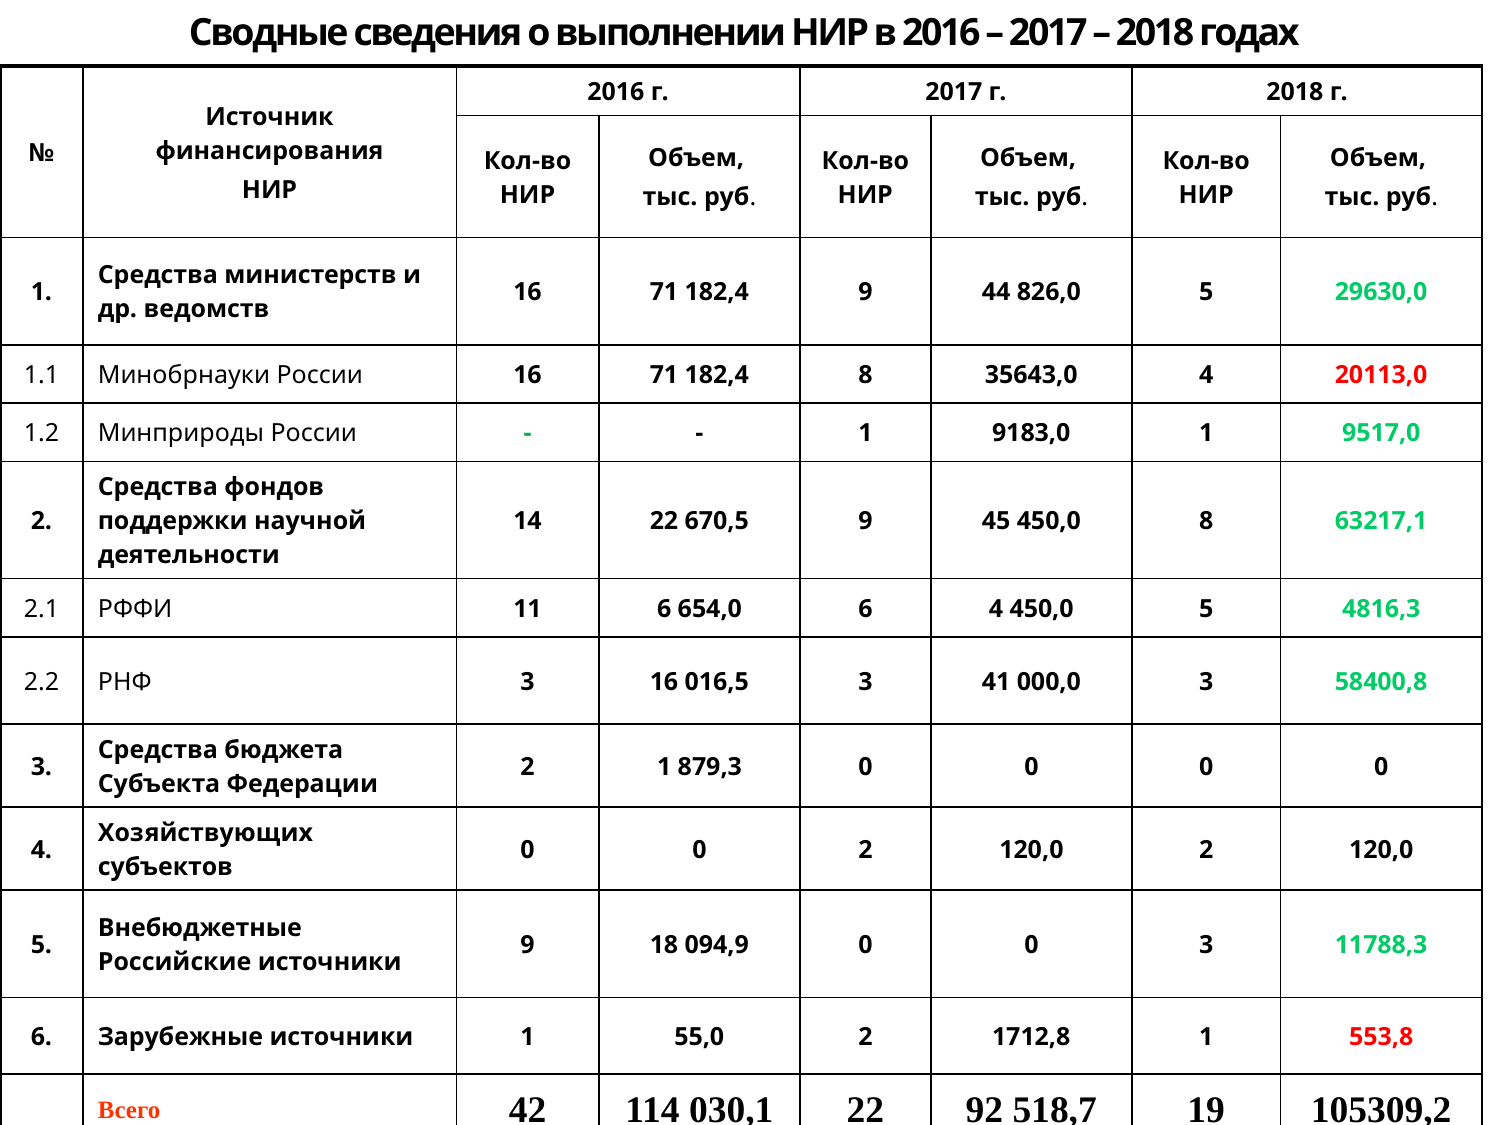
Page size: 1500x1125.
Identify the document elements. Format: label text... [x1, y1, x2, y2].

table_header 2016 г. [457, 68, 799, 115]
table_cell 2.1 [2, 579, 82, 636]
table_cell 0 [932, 891, 1131, 997]
table_cell Кол-во НИР [1133, 116, 1280, 237]
table_cell 2 [1133, 808, 1280, 889]
table_header Источник финансирования НИР [84, 68, 456, 237]
table_cell 120,0 [1281, 808, 1481, 889]
table_cell 58400,8 [1281, 638, 1481, 723]
table_cell 3 [457, 638, 598, 723]
table_cell 6 [801, 579, 930, 636]
table_cell 0 [801, 725, 930, 806]
table_cell 1.2 [2, 404, 82, 461]
table_cell 553,8 [1281, 998, 1481, 1073]
table_cell 11 [457, 579, 598, 636]
table_cell 2 [457, 725, 598, 806]
table_cell 29630,0 [1281, 238, 1481, 344]
table_cell 71 182,4 [600, 346, 799, 402]
table_cell Хозяйствующих субъектов [84, 808, 456, 889]
table_cell 1.1 [2, 346, 82, 402]
table_cell 2 [801, 998, 930, 1073]
table_cell 11788,3 [1281, 891, 1481, 997]
table_cell 3 [1133, 638, 1280, 723]
table_cell 35643,0 [932, 346, 1131, 402]
table_cell 0 [600, 808, 799, 889]
table_cell 22 670,5 [600, 462, 799, 578]
title Сводные сведения о выполнении НИР в 2016 – 2017 – 2018 годах [76, 0, 1412, 64]
table_cell - [457, 404, 598, 461]
table_cell 45 450,0 [932, 462, 1131, 578]
table_cell 120,0 [932, 808, 1131, 889]
table_cell 1 [1133, 404, 1280, 461]
table_cell 9183,0 [932, 404, 1131, 461]
table_cell 114 030,1 [600, 1075, 799, 1125]
table_cell 19 [1133, 1075, 1280, 1125]
table_cell 0 [801, 891, 930, 997]
table_cell 0 [457, 808, 598, 889]
table_cell 55,0 [600, 998, 799, 1073]
table_cell Объем, тыс. руб. [600, 116, 799, 237]
table_cell 16 [457, 238, 598, 344]
table_cell 63217,1 [1281, 462, 1481, 578]
table_cell 1712,8 [932, 998, 1131, 1073]
table_cell Кол-во НИР [457, 116, 598, 237]
table_cell Средства бюджета Субъекта Федерации [84, 725, 456, 806]
table_cell 3 [1133, 891, 1280, 997]
table_cell 8 [1133, 462, 1280, 578]
table_cell 5 [1133, 579, 1280, 636]
table_cell 1. [2, 238, 82, 344]
table_cell Объем, тыс. руб. [1281, 116, 1481, 237]
table_header 2018 г. [1133, 68, 1481, 115]
table_cell 22 [801, 1075, 930, 1125]
table_cell 18 094,9 [600, 891, 799, 997]
table_cell 9517,0 [1281, 404, 1481, 461]
table_cell 1 [457, 998, 598, 1073]
table_cell 5. [2, 891, 82, 997]
table_cell 105309,2 [1281, 1075, 1481, 1125]
table_cell 9 [801, 238, 930, 344]
table_cell 92 518,7 [932, 1075, 1131, 1125]
table_cell Минприроды России [84, 404, 456, 461]
table_cell 9 [457, 891, 598, 997]
table_cell 16 016,5 [600, 638, 799, 723]
table_cell 6. [2, 998, 82, 1073]
table_cell 1 [801, 404, 930, 461]
table_cell 8 [801, 346, 930, 402]
table_cell Средства фондов поддержки научной деятельности [84, 462, 456, 578]
table_cell 42 [457, 1075, 598, 1125]
table_cell 3 [801, 638, 930, 723]
table_cell 14 [457, 462, 598, 578]
table_cell 4 [1133, 346, 1280, 402]
table_cell 4. [2, 808, 82, 889]
table_cell - [600, 404, 799, 461]
table_cell 0 [1133, 725, 1280, 806]
table_cell 41 000,0 [932, 638, 1131, 723]
table_cell 0 [1281, 725, 1481, 806]
table_cell 1 [1133, 998, 1280, 1073]
table_cell 2. [2, 462, 82, 578]
table_cell 1 879,3 [600, 725, 799, 806]
table_cell 20113,0 [1281, 346, 1481, 402]
table_cell [2, 1075, 82, 1125]
table_header 2017 г. [801, 68, 1131, 115]
table_cell 16 [457, 346, 598, 402]
table_header № [2, 68, 82, 237]
table_cell Всего [84, 1075, 456, 1125]
table_cell Средства министерств и др. ведомств [84, 238, 456, 344]
table_cell 9 [801, 462, 930, 578]
table_cell 4816,3 [1281, 579, 1481, 636]
table_cell 2 [801, 808, 930, 889]
table_cell Минобрнауки России [84, 346, 456, 402]
table_cell Зарубежные источники [84, 998, 456, 1073]
table_cell 2.2 [2, 638, 82, 723]
table_cell 0 [932, 725, 1131, 806]
table_cell РНФ [84, 638, 456, 723]
table_cell 5 [1133, 238, 1280, 344]
table_cell 4 450,0 [932, 579, 1131, 636]
table_cell 3. [2, 725, 82, 806]
table_cell Объем, тыс. руб. [932, 116, 1131, 237]
table_cell 6 654,0 [600, 579, 799, 636]
table_cell Кол-во НИР [801, 116, 930, 237]
table_cell 71 182,4 [600, 238, 799, 344]
table_cell РФФИ [84, 579, 456, 636]
table_cell Внебюджетные Российские источники [84, 891, 456, 997]
table_cell 44 826,0 [932, 238, 1131, 344]
